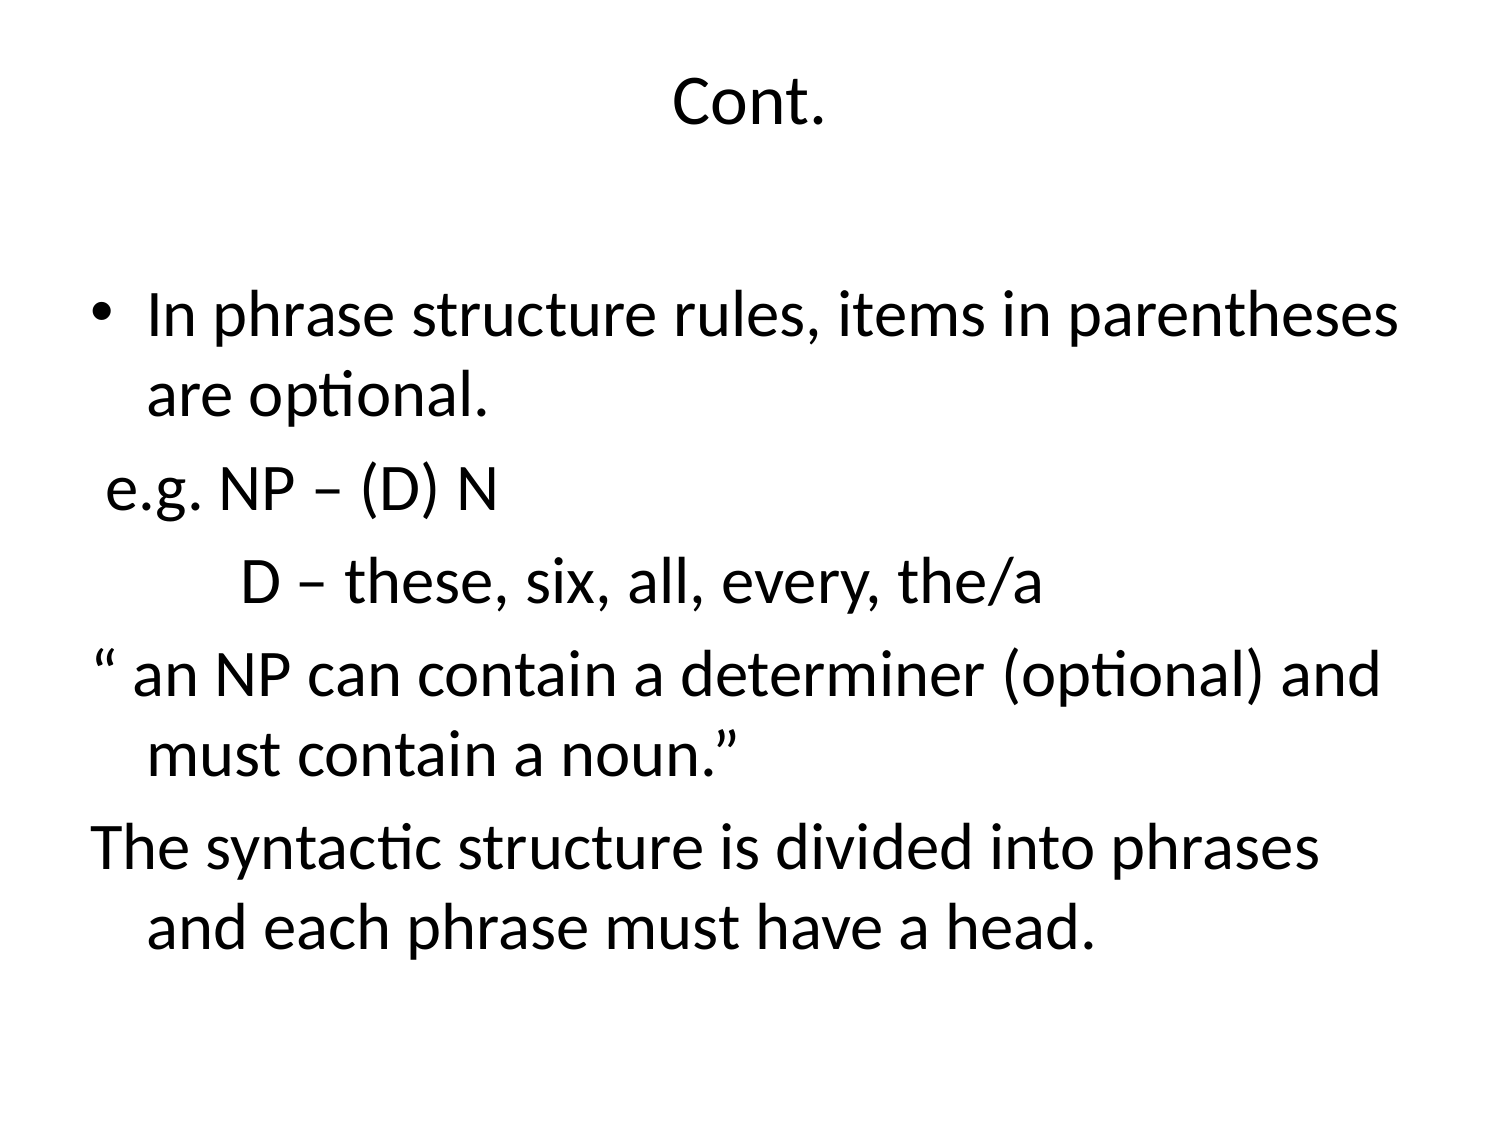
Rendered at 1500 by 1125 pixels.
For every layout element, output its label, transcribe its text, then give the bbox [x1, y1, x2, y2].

title Cont. [75, 45, 1425, 233]
list In phrase structure rules, items in parentheses are optional. e.g. NP – (D) N D – these, six, all, every, the/a “ an NP can contain a determiner (optional) and must contain a noun.” The syntactic structure is divided into phrases and each phrase must have a head. [75, 262, 1425, 1005]
